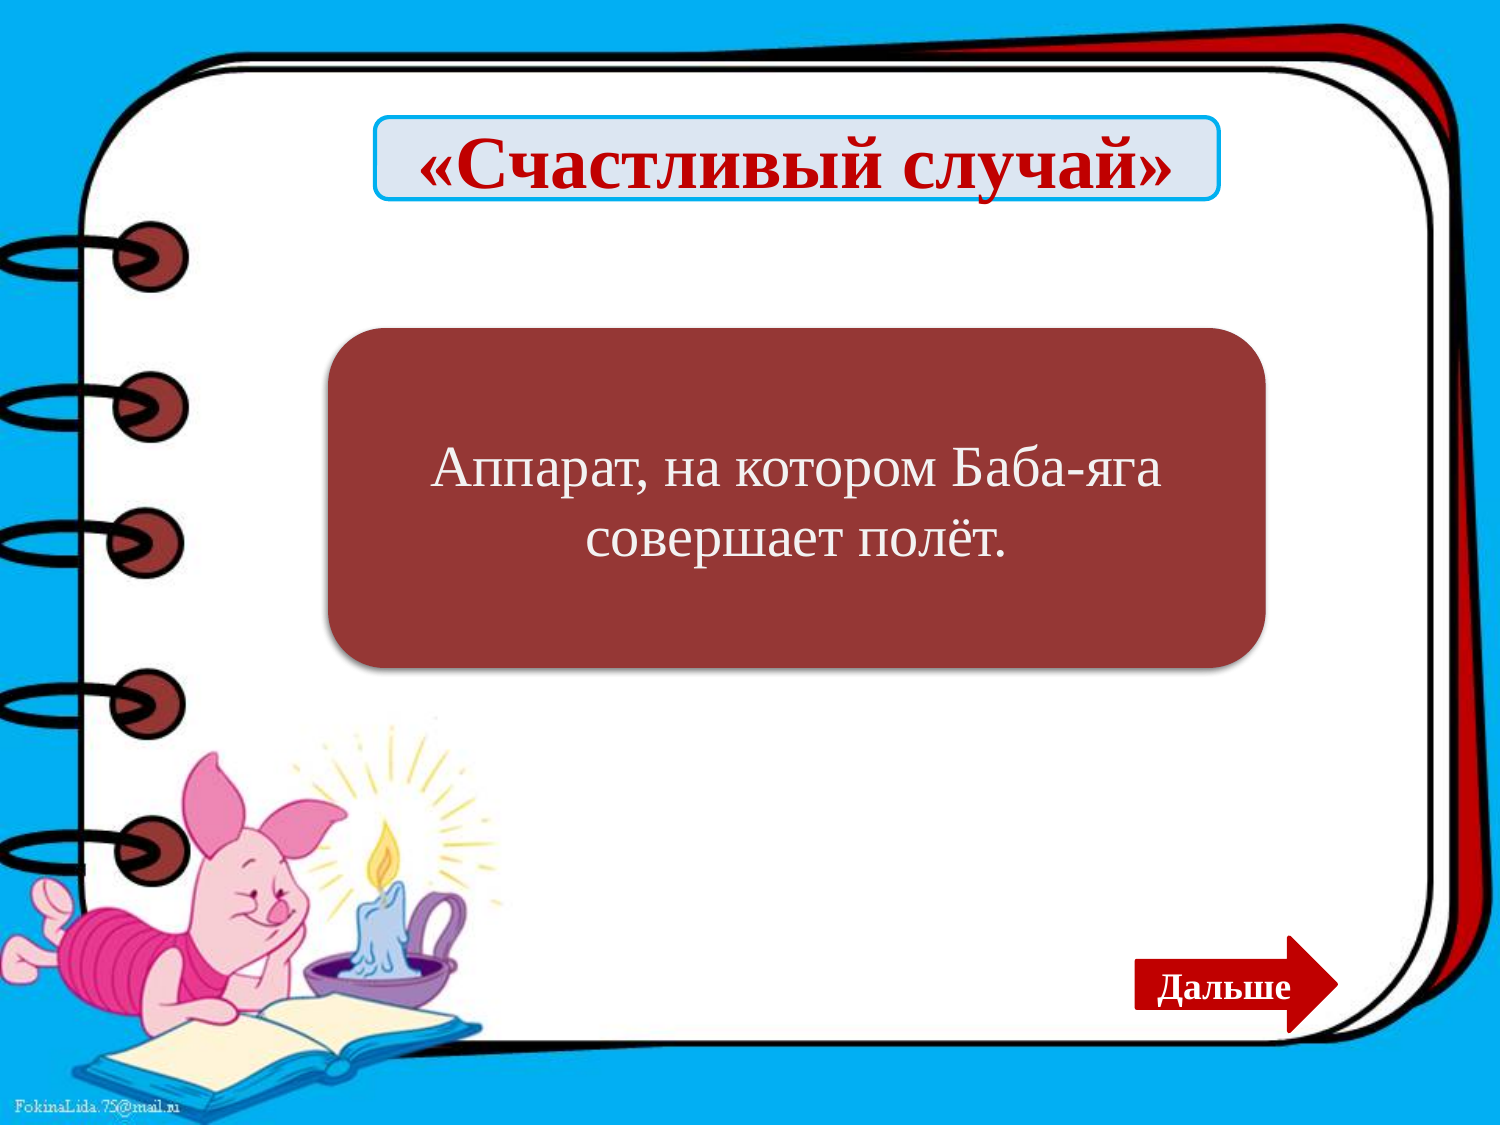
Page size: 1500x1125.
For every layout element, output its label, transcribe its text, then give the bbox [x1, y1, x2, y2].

text_box «Счастливый случай» [372, 115, 1221, 202]
picture [0, 23, 1492, 1125]
text_box Дальше [1134, 935, 1338, 1034]
text_box [326, 326, 1268, 671]
